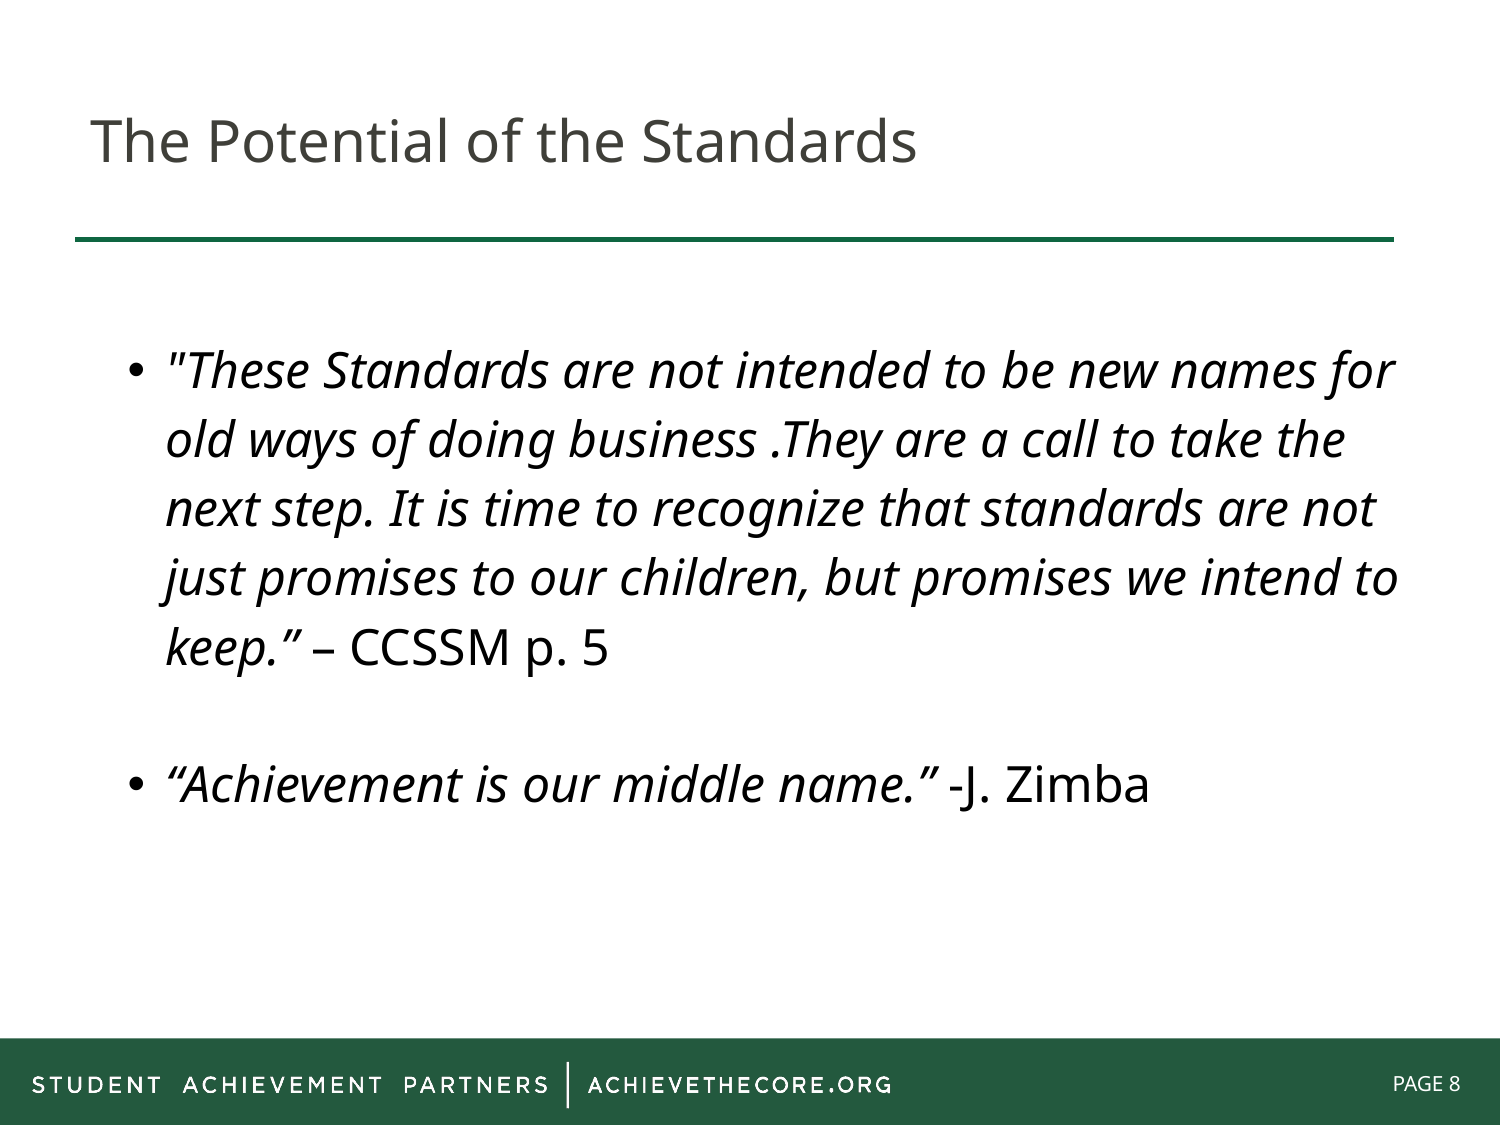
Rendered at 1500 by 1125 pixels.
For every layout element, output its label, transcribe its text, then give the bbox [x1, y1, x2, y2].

picture [12, 1055, 911, 1112]
list "These Standards are not intended to be new names for old ways of doing business .They are a call to take the next step. It is time to recognize that standards are not just promises to our children, but promises we intend to keep.” – CCSSM p. 5 “Achievement is our middle name.” -J. Zimba [75, 262, 1425, 1005]
title The Potential of the Standards [75, 45, 1425, 233]
